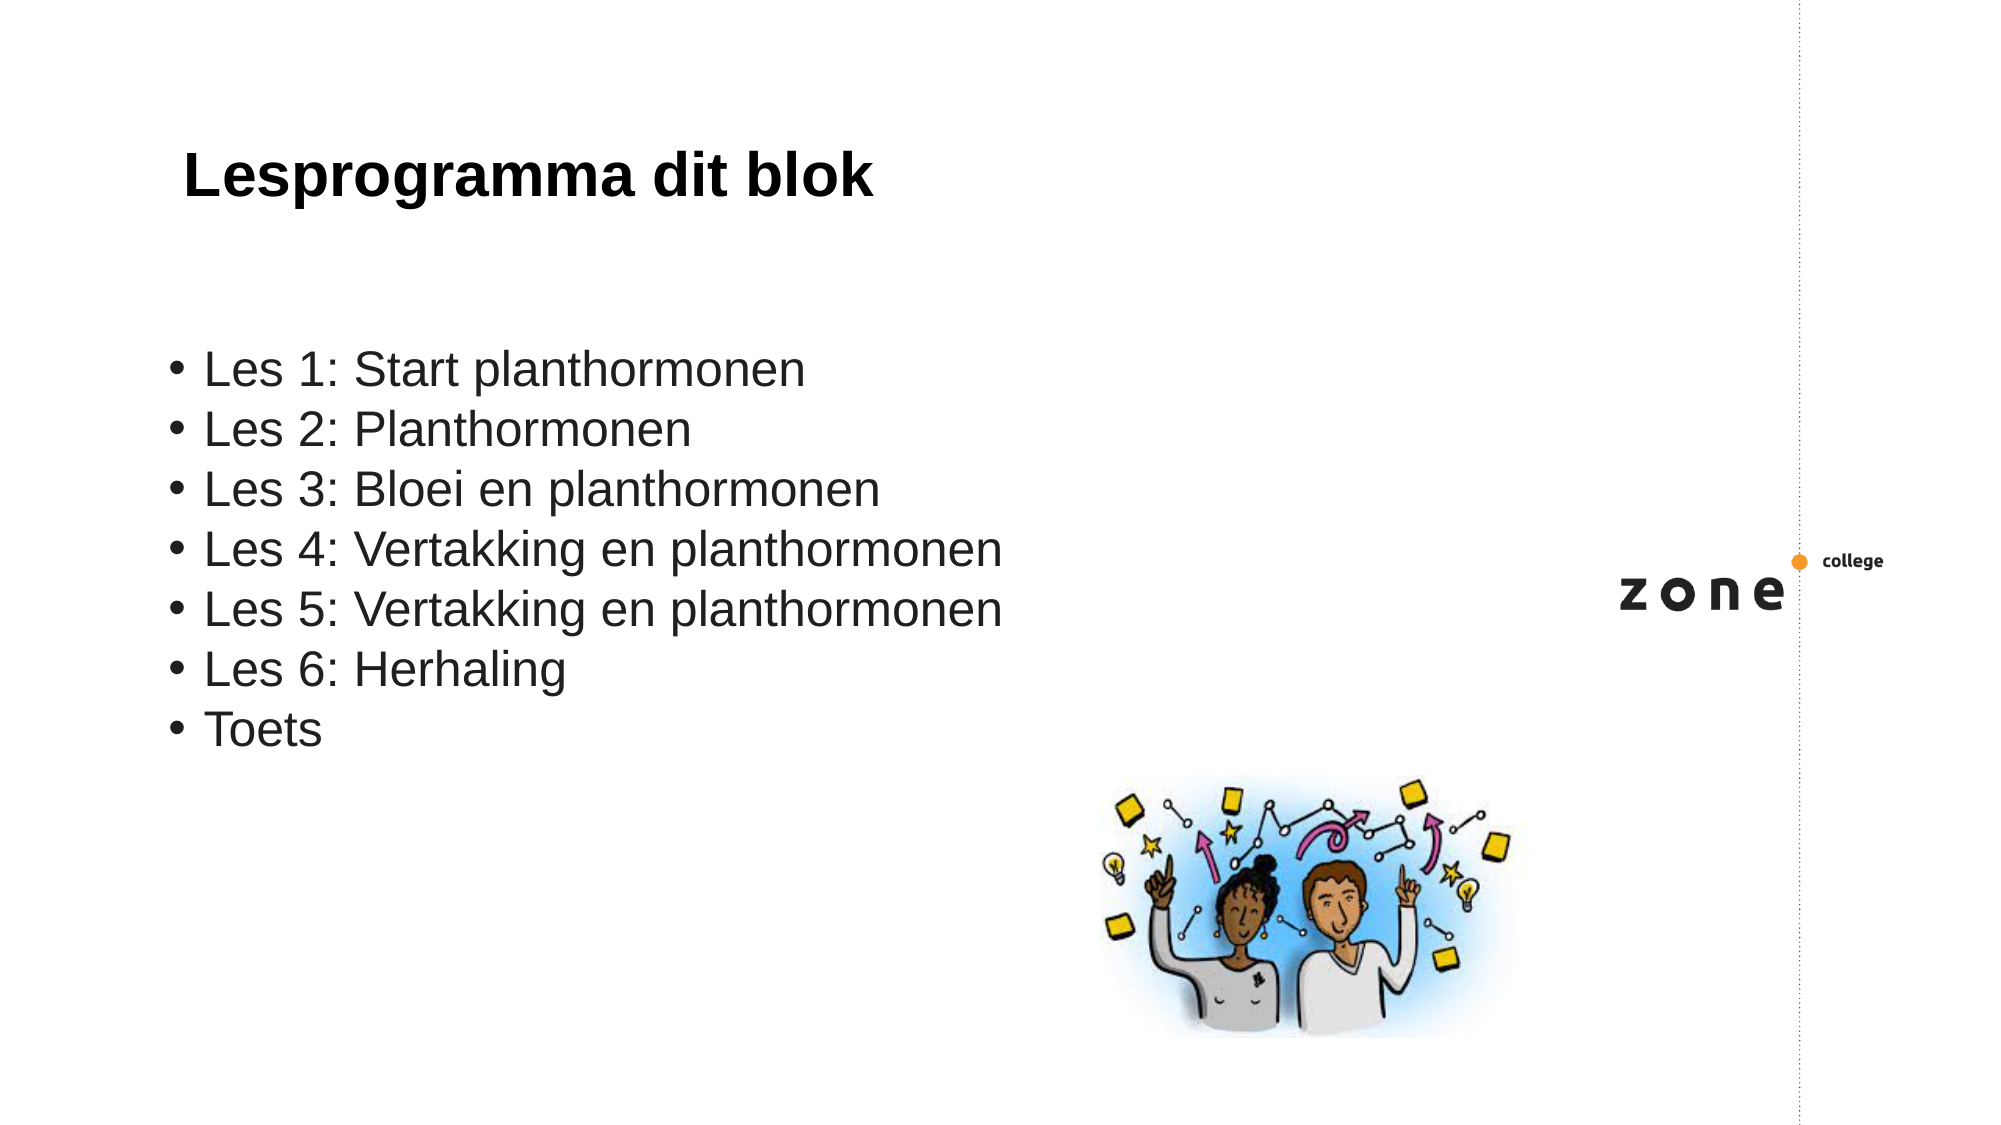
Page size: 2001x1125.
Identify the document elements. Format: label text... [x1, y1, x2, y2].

picture [1596, 0, 2001, 1125]
picture [1076, 775, 1544, 1038]
text_box Les 1: Start planthormonen Les 2: Planthormonen Les 3: Bloei en planthormonen Les 4: Vertakking en planthormonen Les 5: Vertakking en planthormonen Les 6: Herhaling Toets [153, 329, 1296, 765]
text_box Lesprogramma dit blok [169, 126, 1112, 217]
